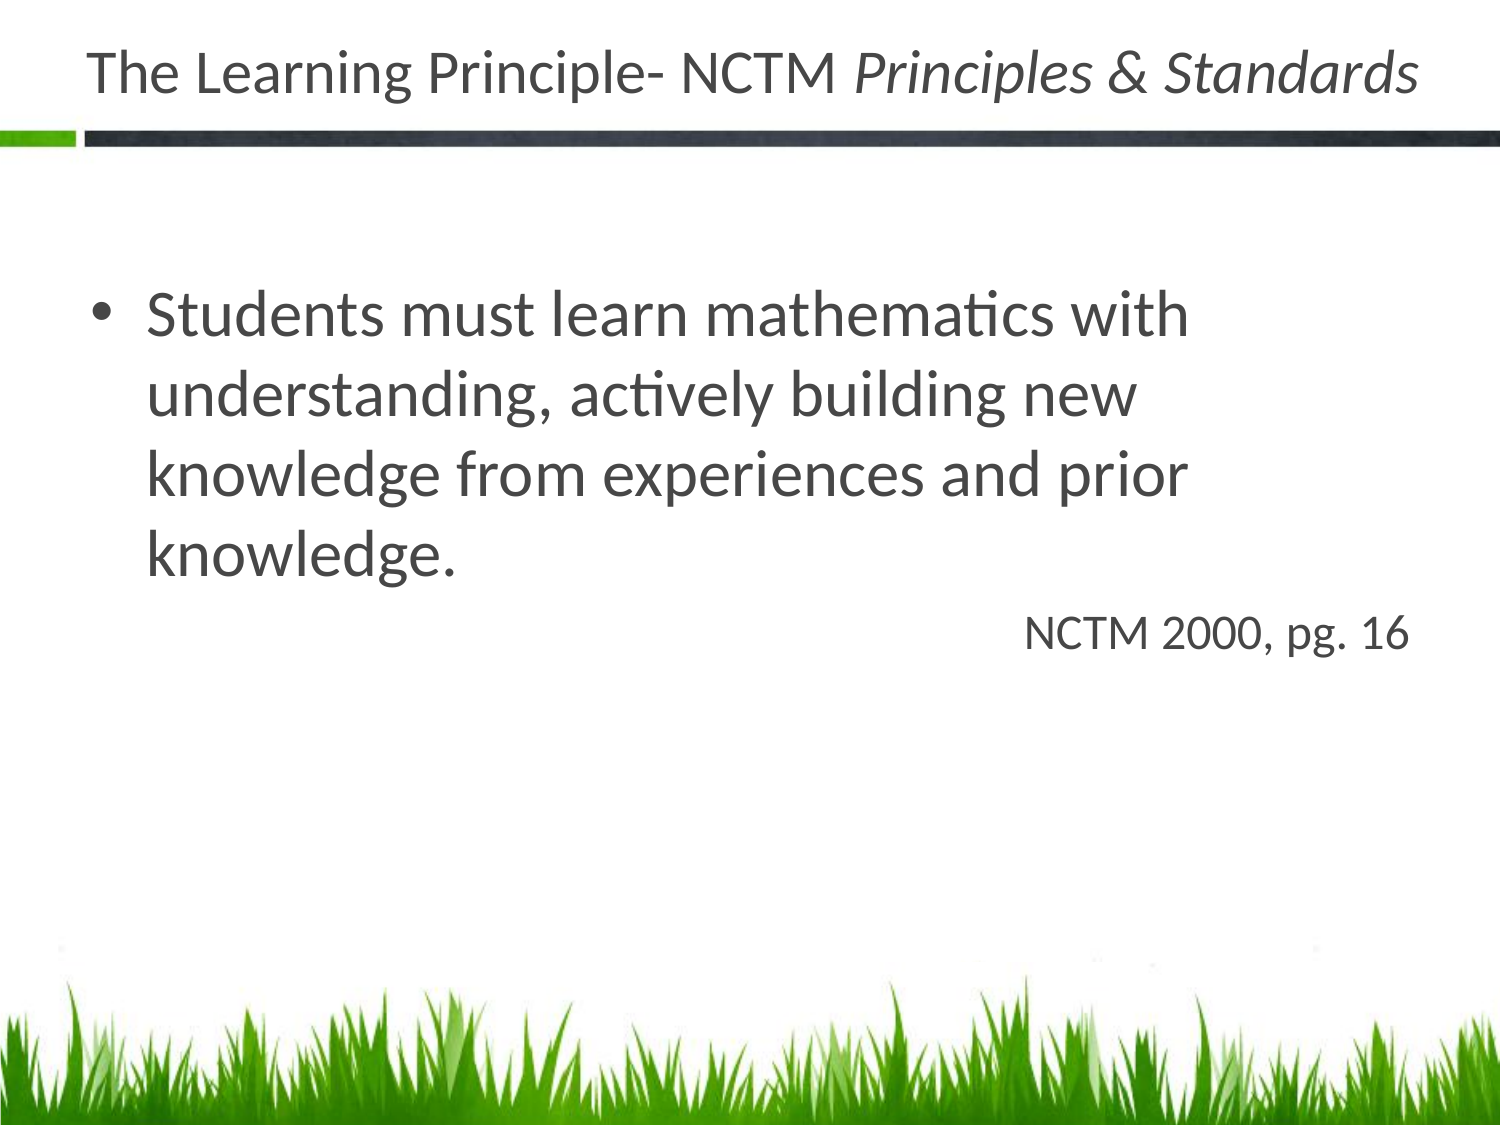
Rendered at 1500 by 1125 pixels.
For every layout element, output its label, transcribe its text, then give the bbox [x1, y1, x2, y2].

title The Learning Principle- NCTM Principles & Standards [71, 12, 1450, 125]
picture [0, 0, 1500, 1125]
list Students must learn mathematics with understanding, actively building new knowledge from experiences and prior knowledge. NCTM 2000, pg. 16 [75, 262, 1425, 1005]
